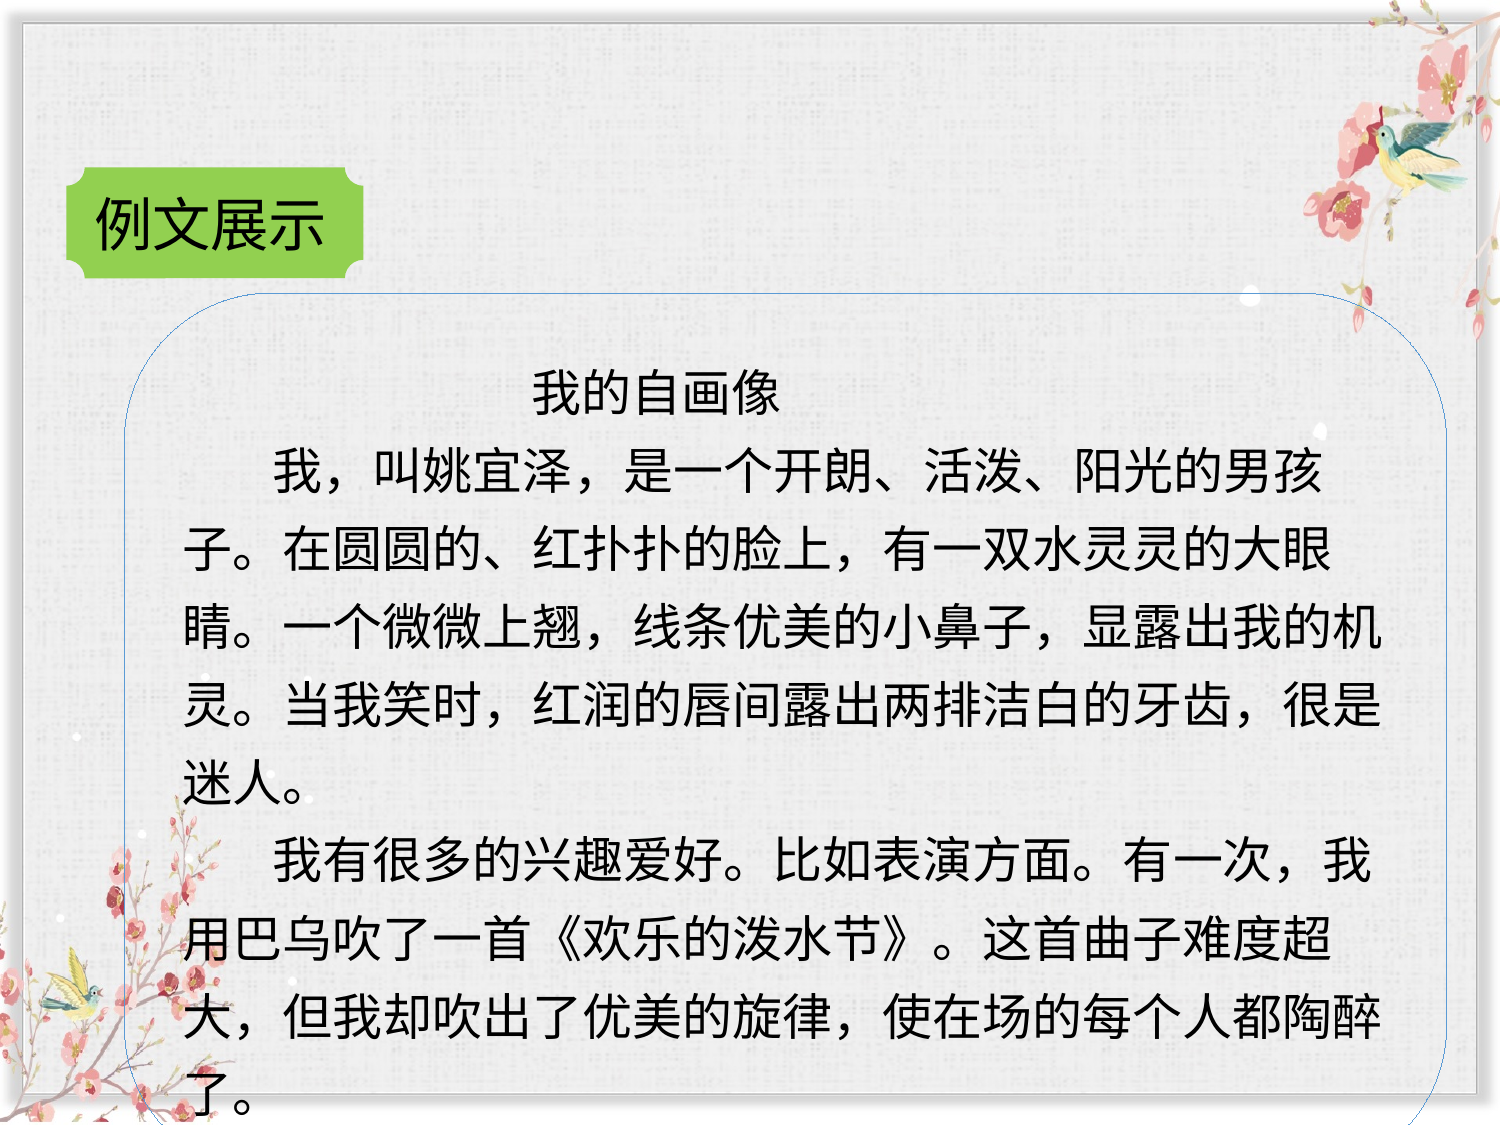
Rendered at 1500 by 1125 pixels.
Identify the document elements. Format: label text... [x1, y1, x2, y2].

picture [0, 0, 1500, 1125]
text_box 我的自画像 我，叫姚宜泽，是一个开朗、活泼、阳光的男孩子。在圆圆的、红扑扑的脸上，有一双水灵灵的大眼睛。一个微微上翘，线条优美的小鼻子，显露出我的机灵。当我笑时，红润的唇间露出两排洁白的牙齿，很是迷人。 我有很多的兴趣爱好。比如表演方面。有一次，我用巴乌吹了一首《欢乐的泼水节》。这首曲子难度超大，但我却吹出了优美的旋律，使在场的每个人都陶醉了。 [124, 293, 1447, 1125]
text_box 例文展示 [66, 167, 364, 279]
